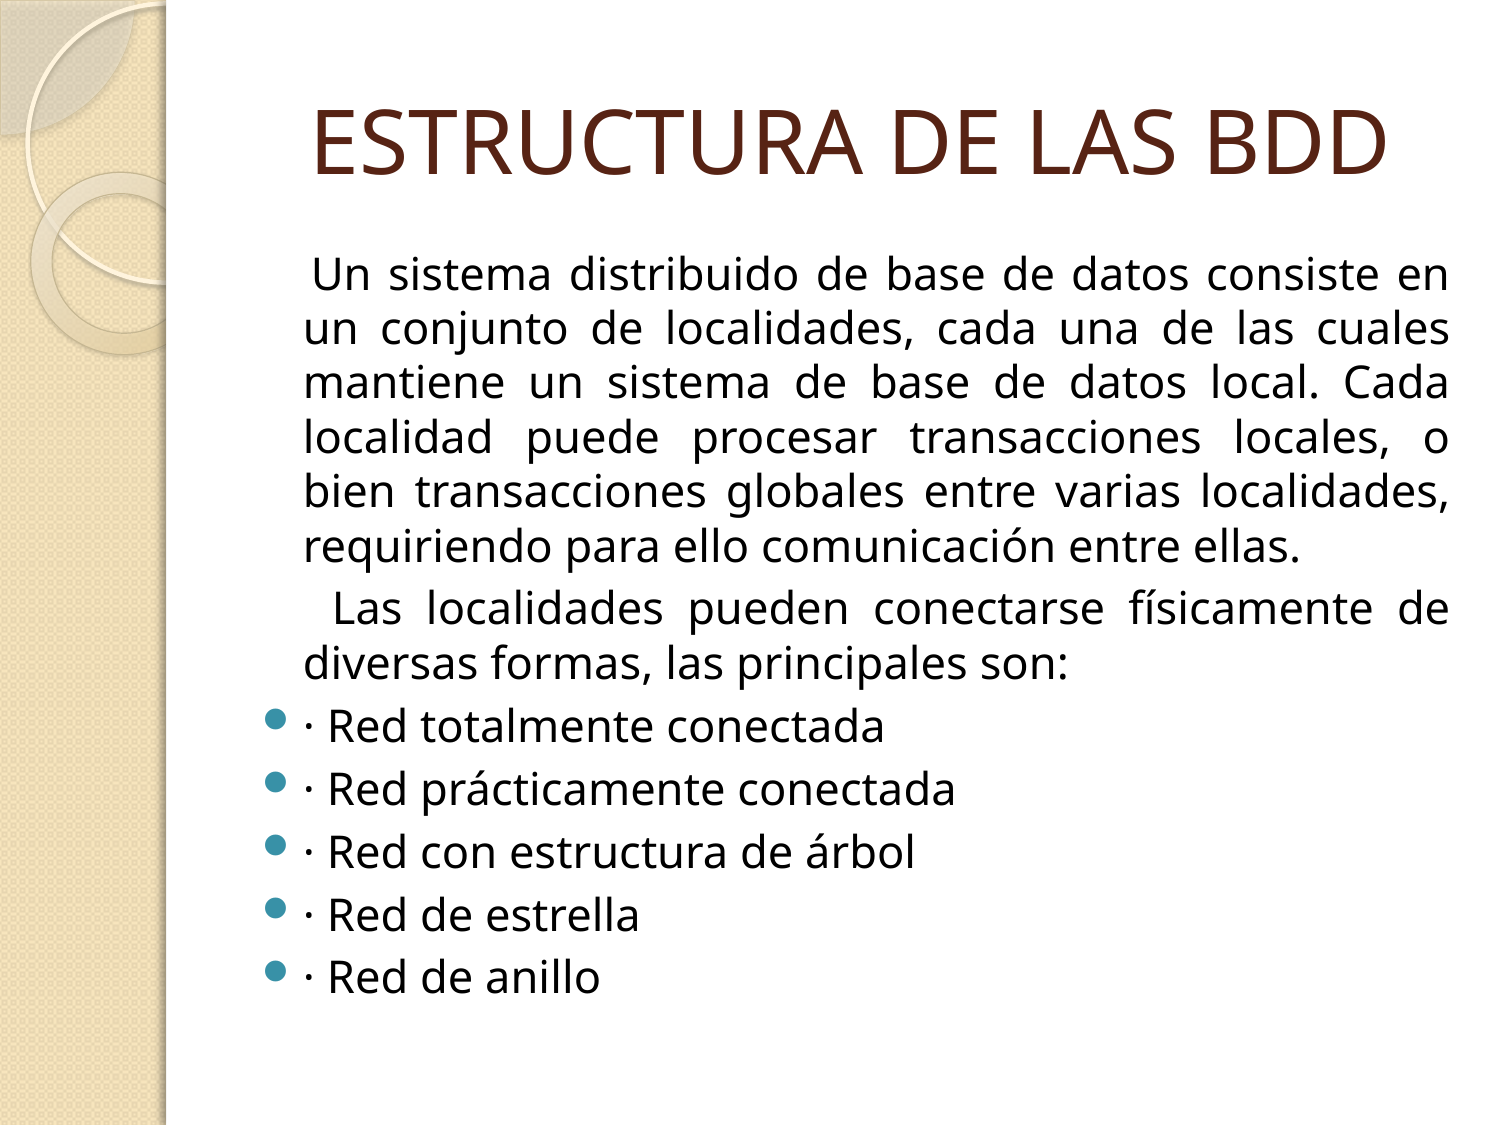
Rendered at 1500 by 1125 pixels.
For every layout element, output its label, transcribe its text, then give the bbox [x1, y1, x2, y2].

title ESTRUCTURA DE LAS BDD [235, 45, 1466, 233]
list Un sistema distribuido de base de datos consiste en un conjunto de localidades, cada una de las cuales mantiene un sistema de base de datos local. Cada localidad puede procesar transacciones locales, o bien transacciones globales entre varias localidades, requiriendo para ello comunicación entre ellas. Las localidades pueden conectarse físicamente de diversas formas, las principales son: · Red totalmente conectada · Red prácticamente conectada · Red con estructura de árbol · Red de estrella · Red de anillo [235, 237, 1466, 1025]
